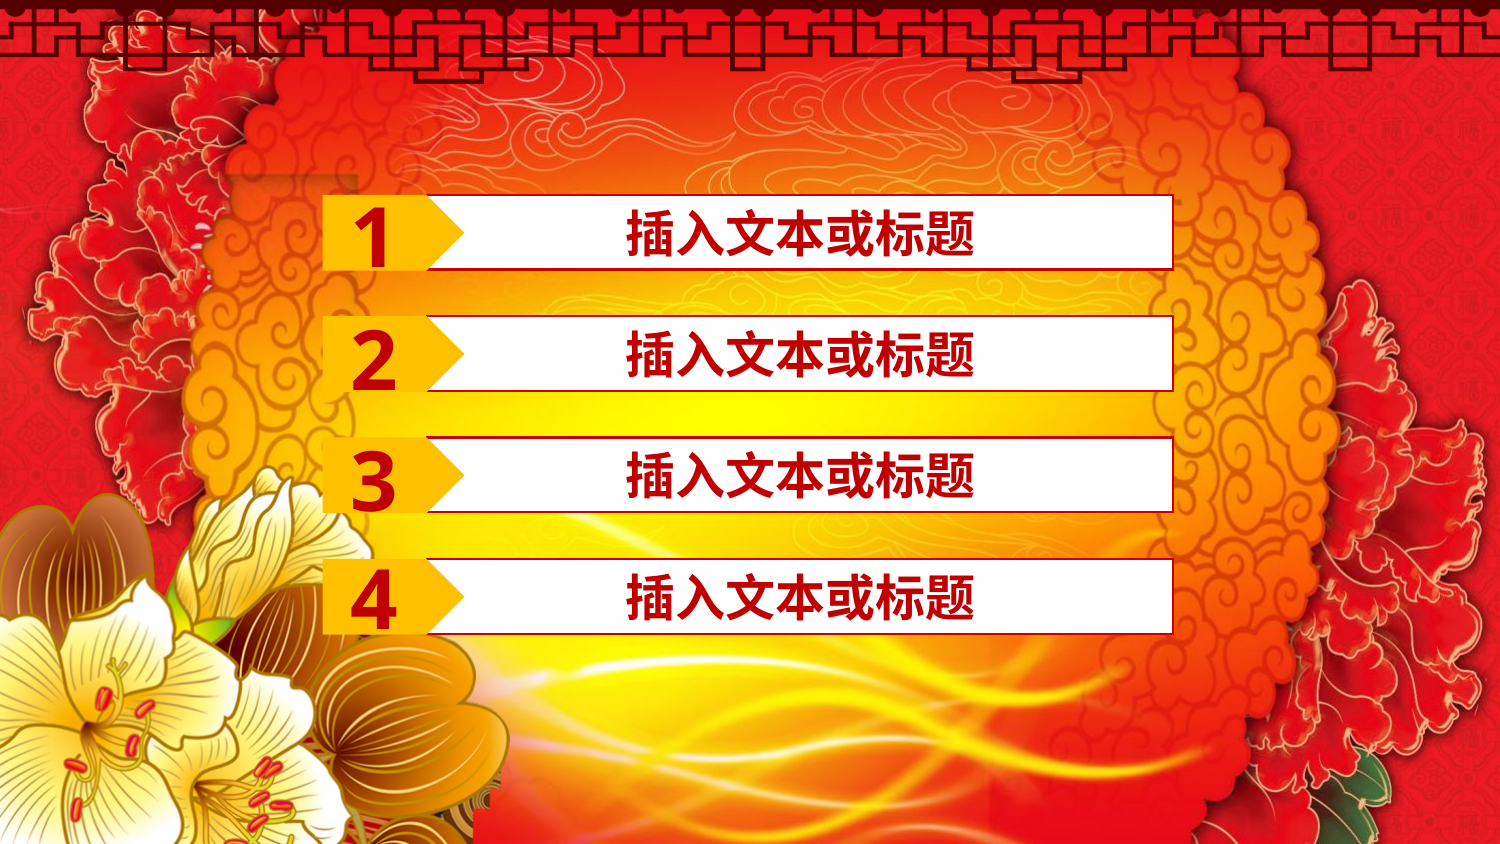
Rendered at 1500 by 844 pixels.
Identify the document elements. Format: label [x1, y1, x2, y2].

text_box [0, 0, 1500, 844]
text_box [322, 299, 1174, 416]
text_box [322, 177, 1174, 294]
text_box [322, 538, 1174, 655]
text_box [322, 420, 1174, 537]
